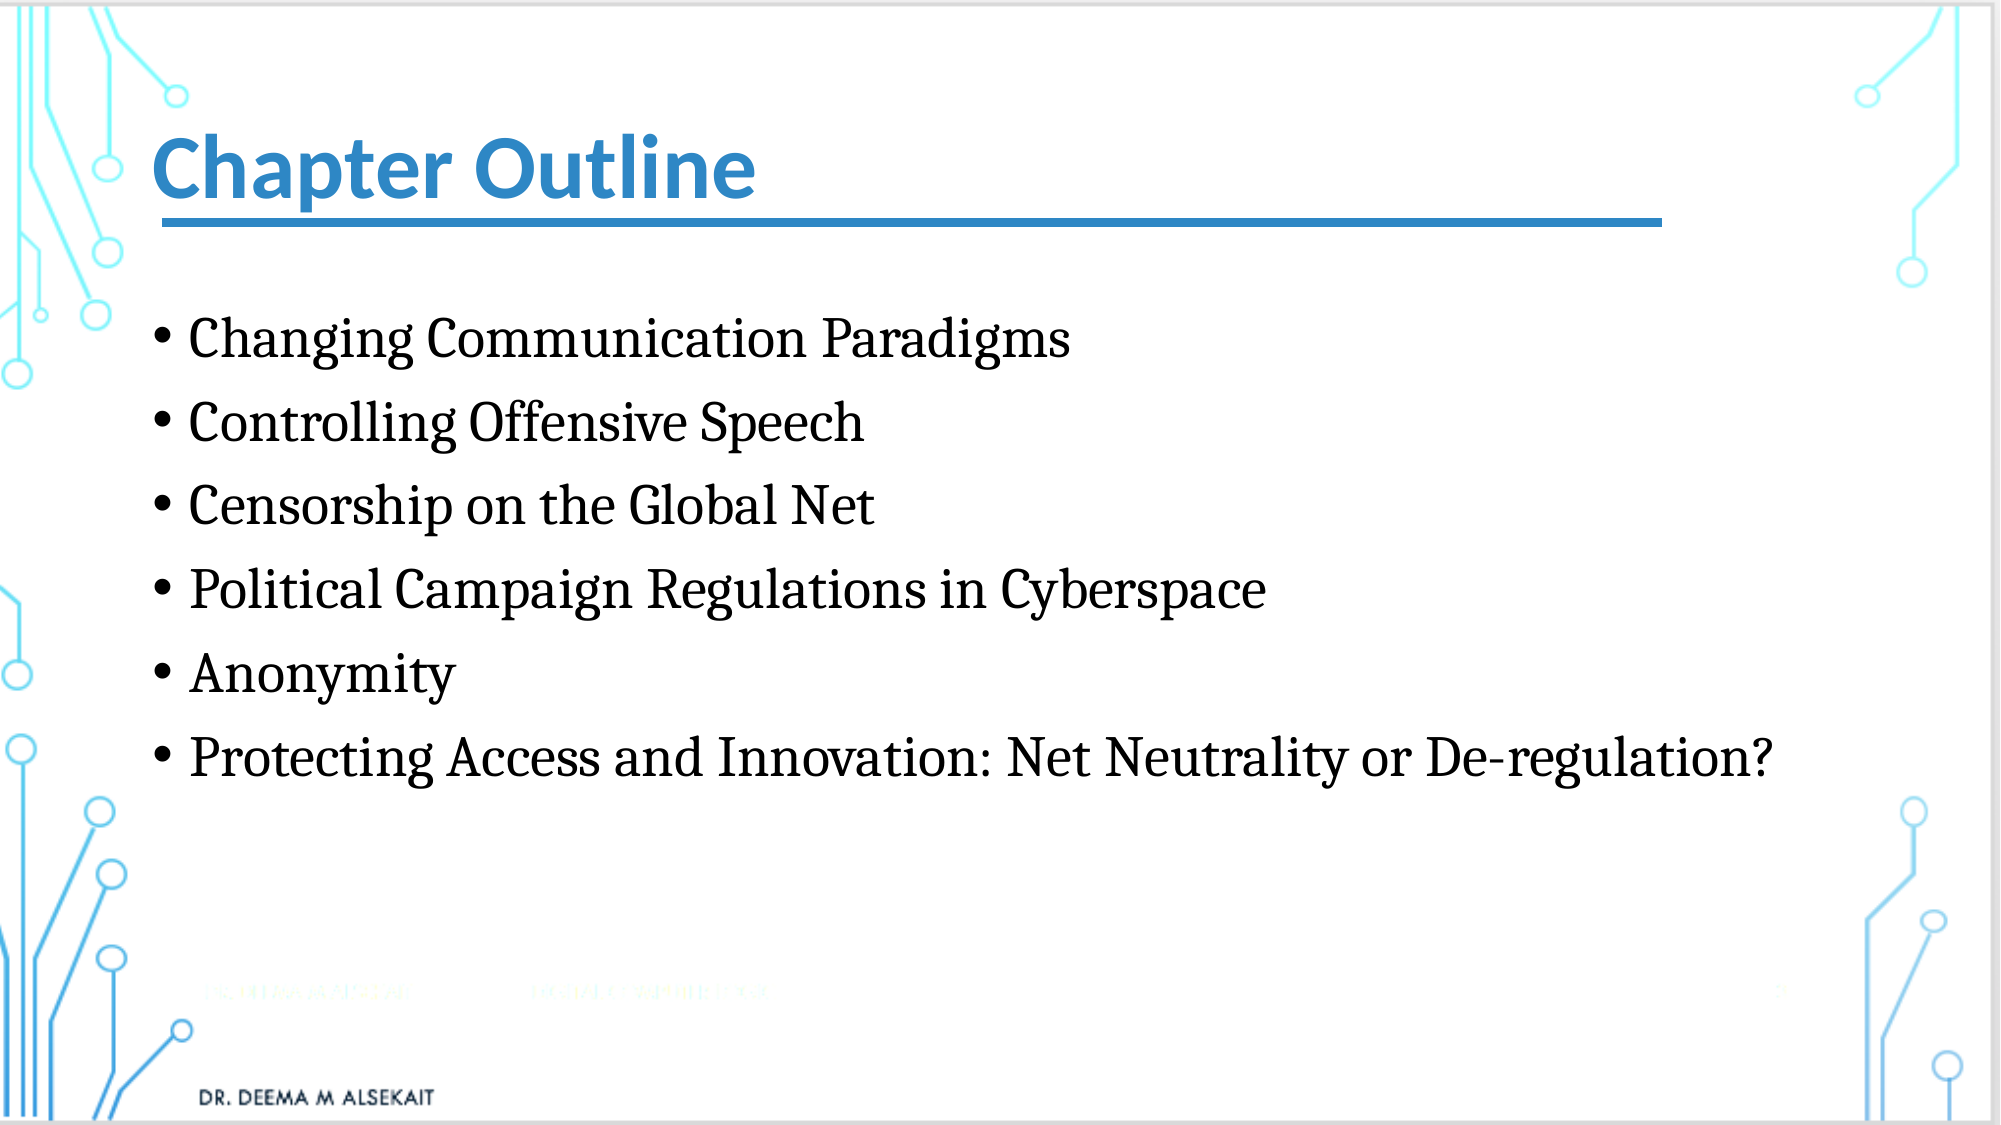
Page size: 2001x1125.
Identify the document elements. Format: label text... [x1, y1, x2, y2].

list Changing Communication Paradigms Controlling Offensive Speech Censorship on the Global Net Political Campaign Regulations in Cyberspace Anonymity Protecting Access and Innovation: Net Neutrality or De-regulation? [137, 299, 1863, 1014]
title Chapter Outline [137, 59, 1863, 278]
picture [0, 0, 2001, 1125]
